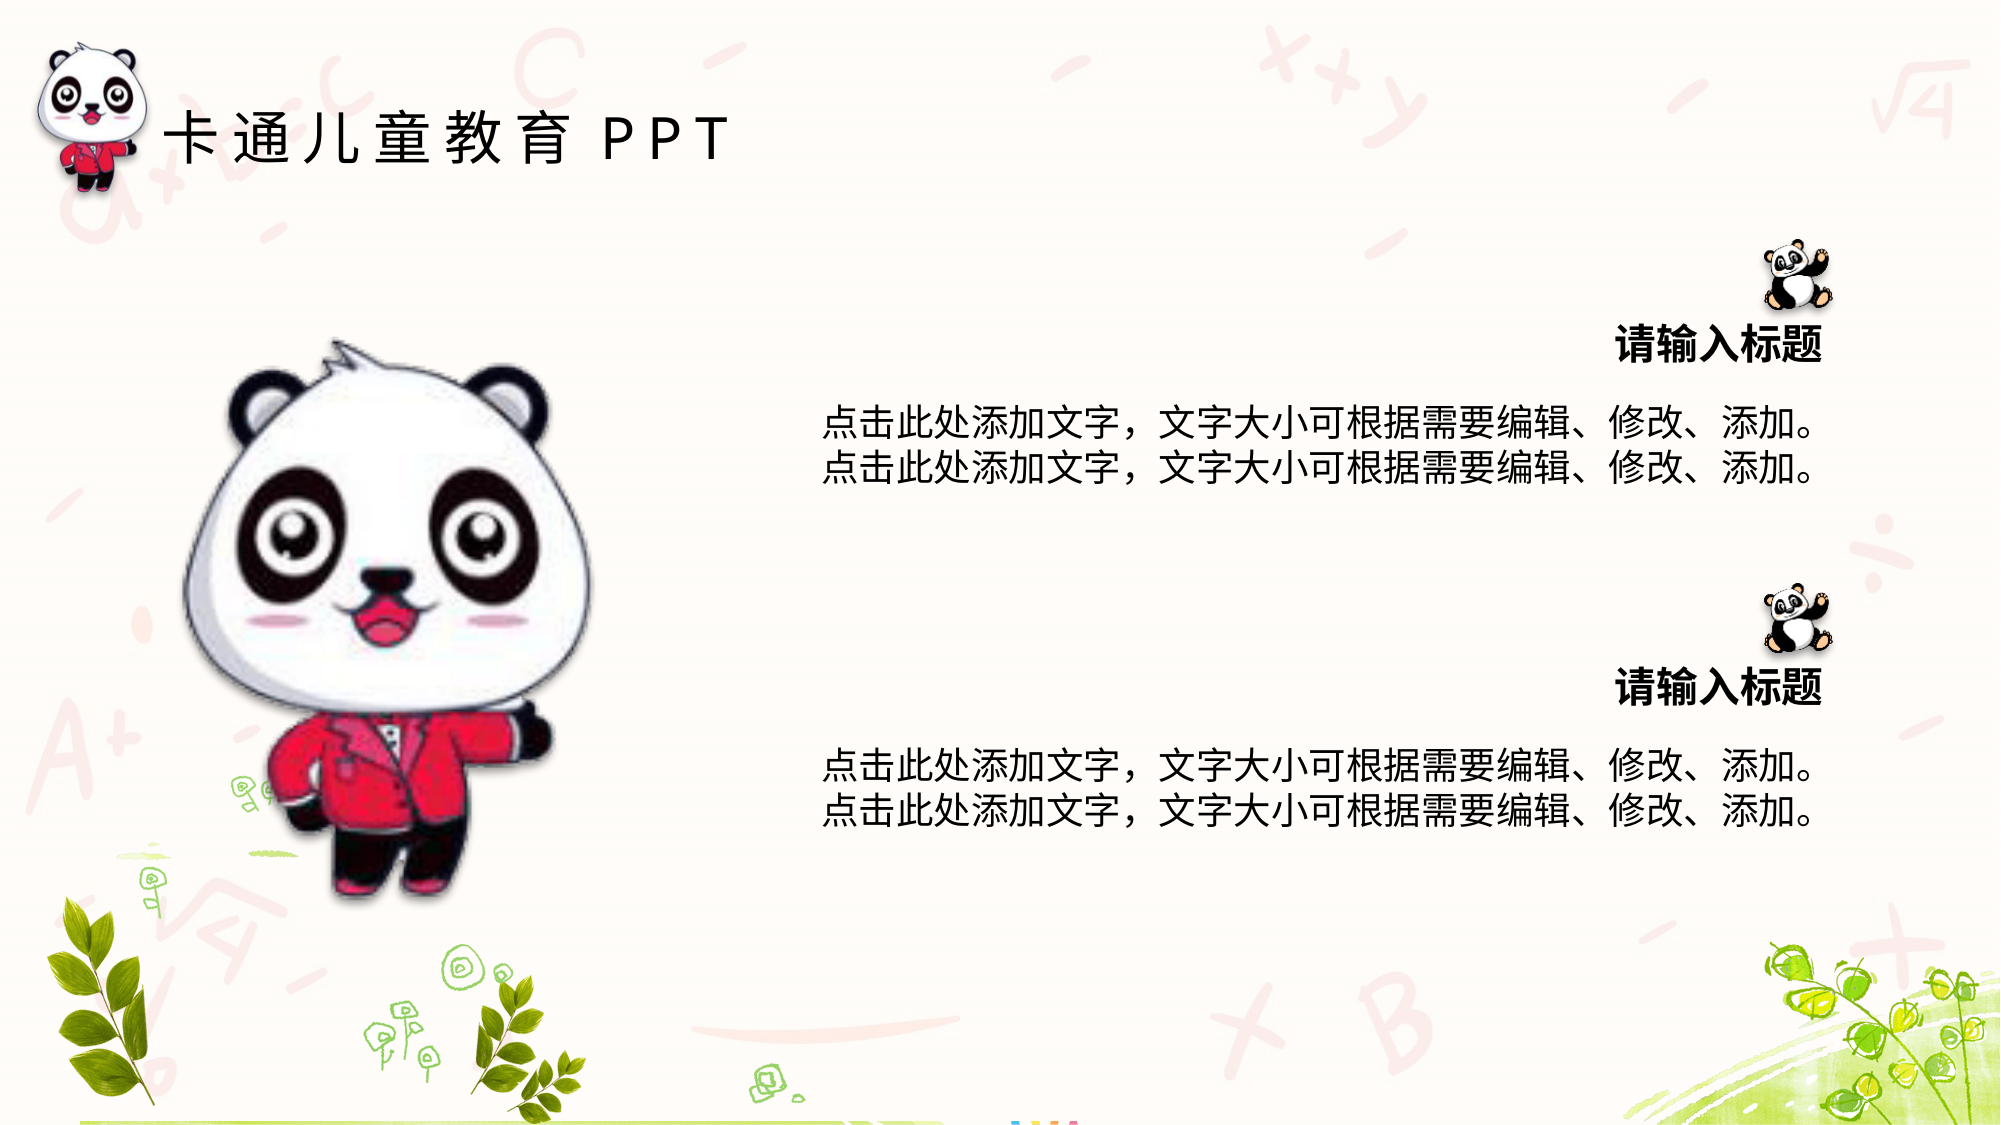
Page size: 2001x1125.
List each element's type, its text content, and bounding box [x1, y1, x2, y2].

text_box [1600, 239, 1850, 376]
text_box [1600, 582, 1850, 720]
picture [0, 300, 2000, 1125]
picture [33, 31, 153, 196]
text_box 点击此处添加文字，文字大小可根据需要编辑、修改、添加。点击此处添加文字，文字大小可根据需要编辑、修改、添加。 [806, 734, 1850, 756]
text_box 点击此处添加文字，文字大小可根据需要编辑、修改、添加。点击此处添加文字，文字大小可根据需要编辑、修改、添加。 [806, 391, 1850, 497]
